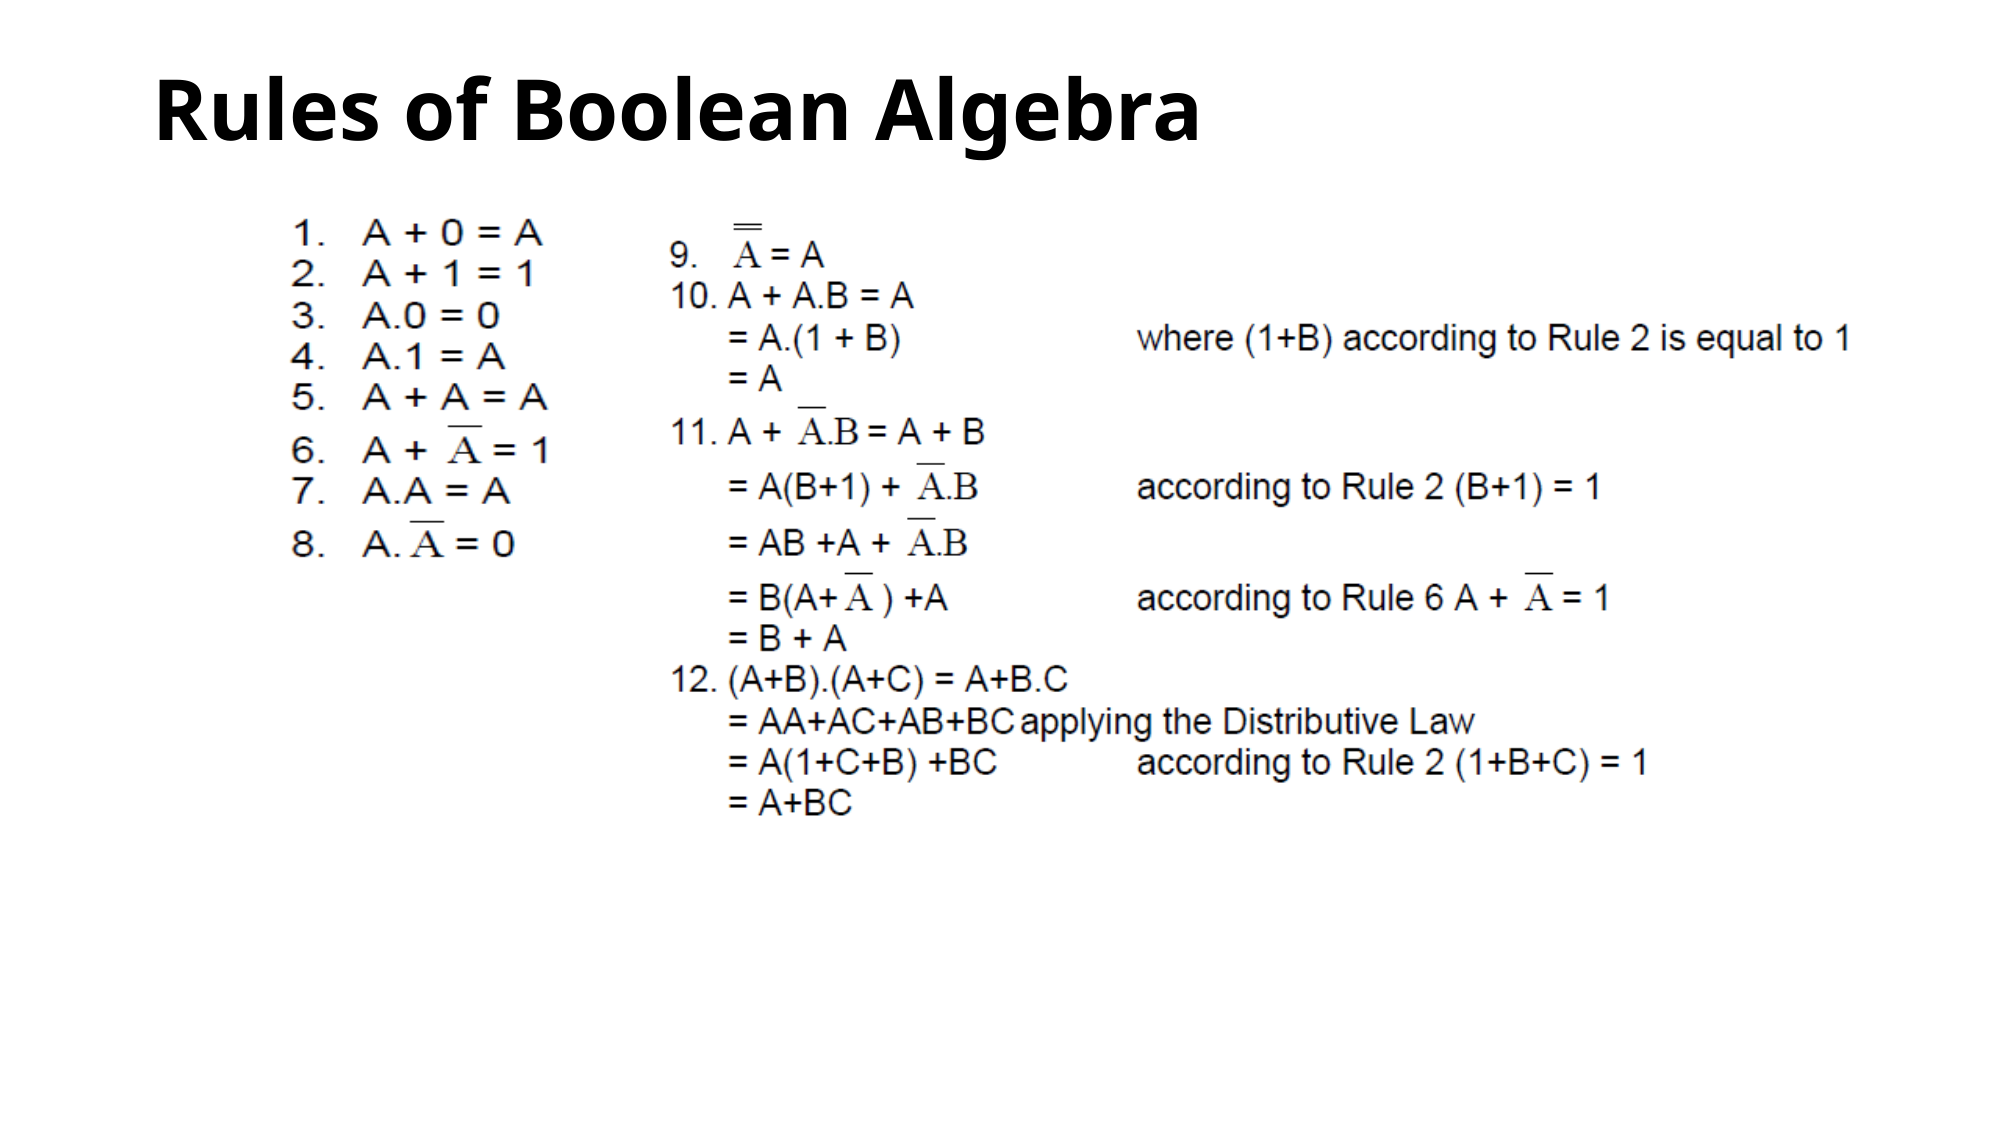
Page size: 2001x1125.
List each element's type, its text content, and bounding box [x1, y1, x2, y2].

title Rules of Boolean Algebra [137, 59, 1863, 167]
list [266, 202, 644, 576]
picture [648, 202, 1863, 847]
